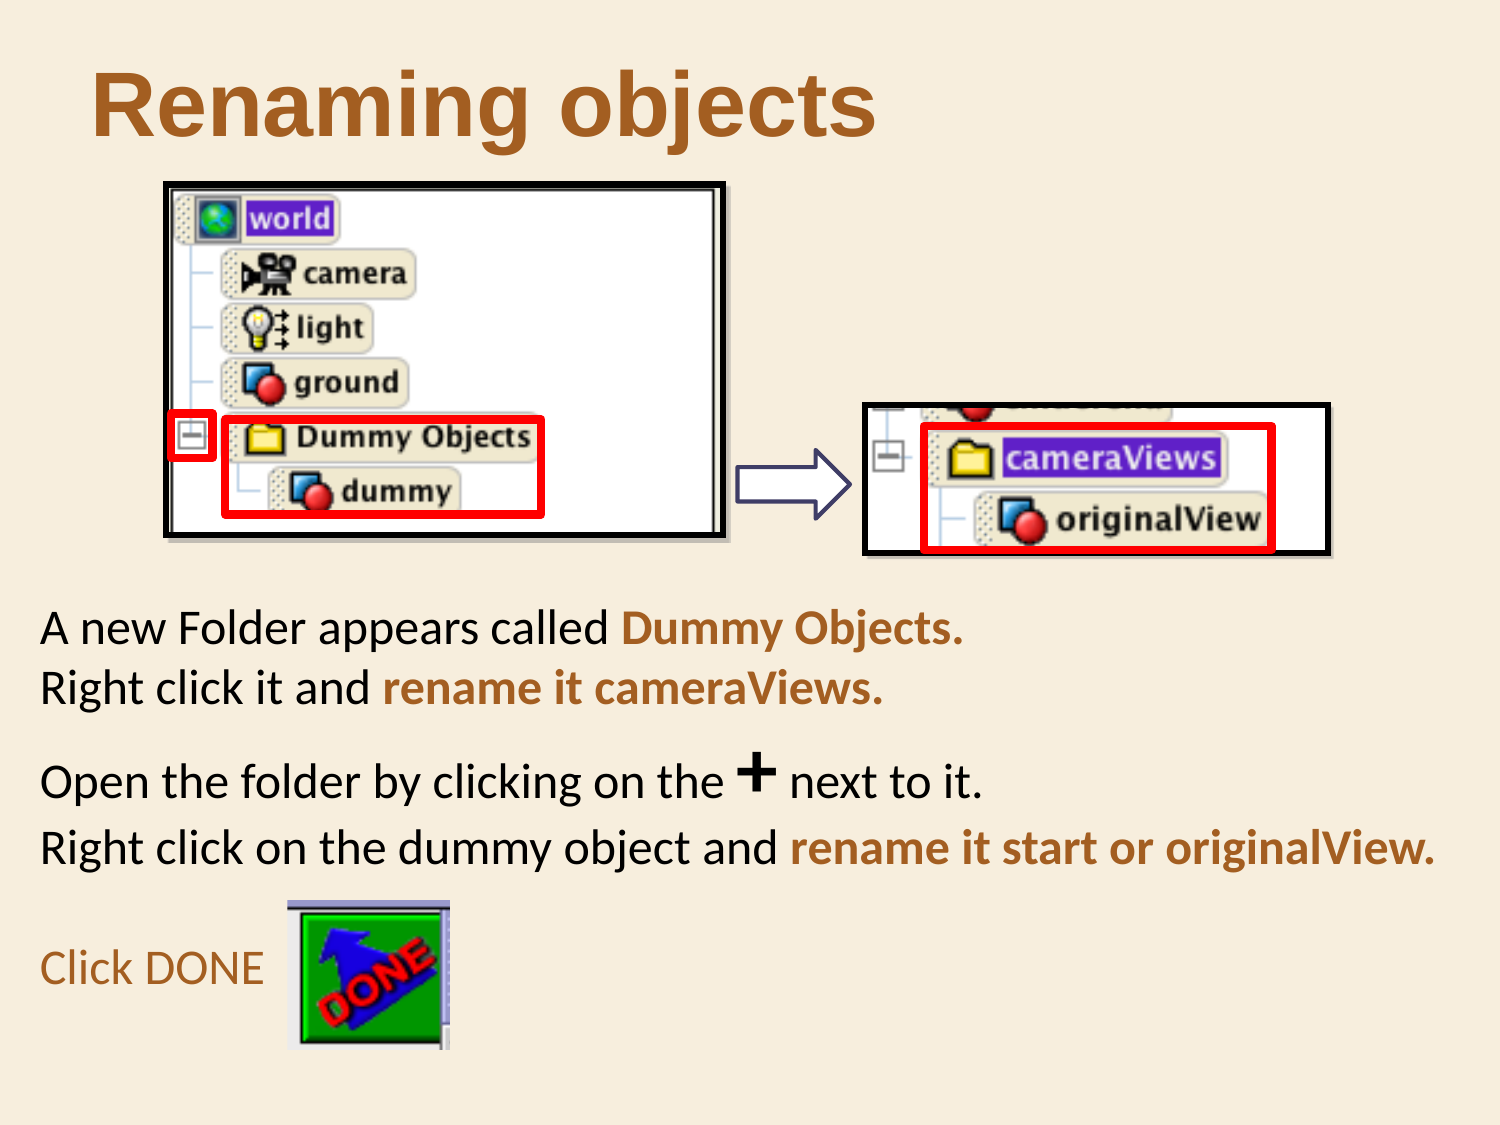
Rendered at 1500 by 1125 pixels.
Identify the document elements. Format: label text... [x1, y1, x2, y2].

picture [287, 899, 451, 1051]
text_box Renaming objects [75, 37, 1100, 163]
picture [168, 187, 720, 533]
text_box [735, 448, 853, 521]
text_box A new Folder appears called Dummy Objects. Right click it and rename it cameraViews. Open the folder by clicking on the + next to it. Right click on the dummy object and rename it start or originalView. Click DONE [24, 587, 1475, 1003]
picture [867, 408, 1326, 551]
